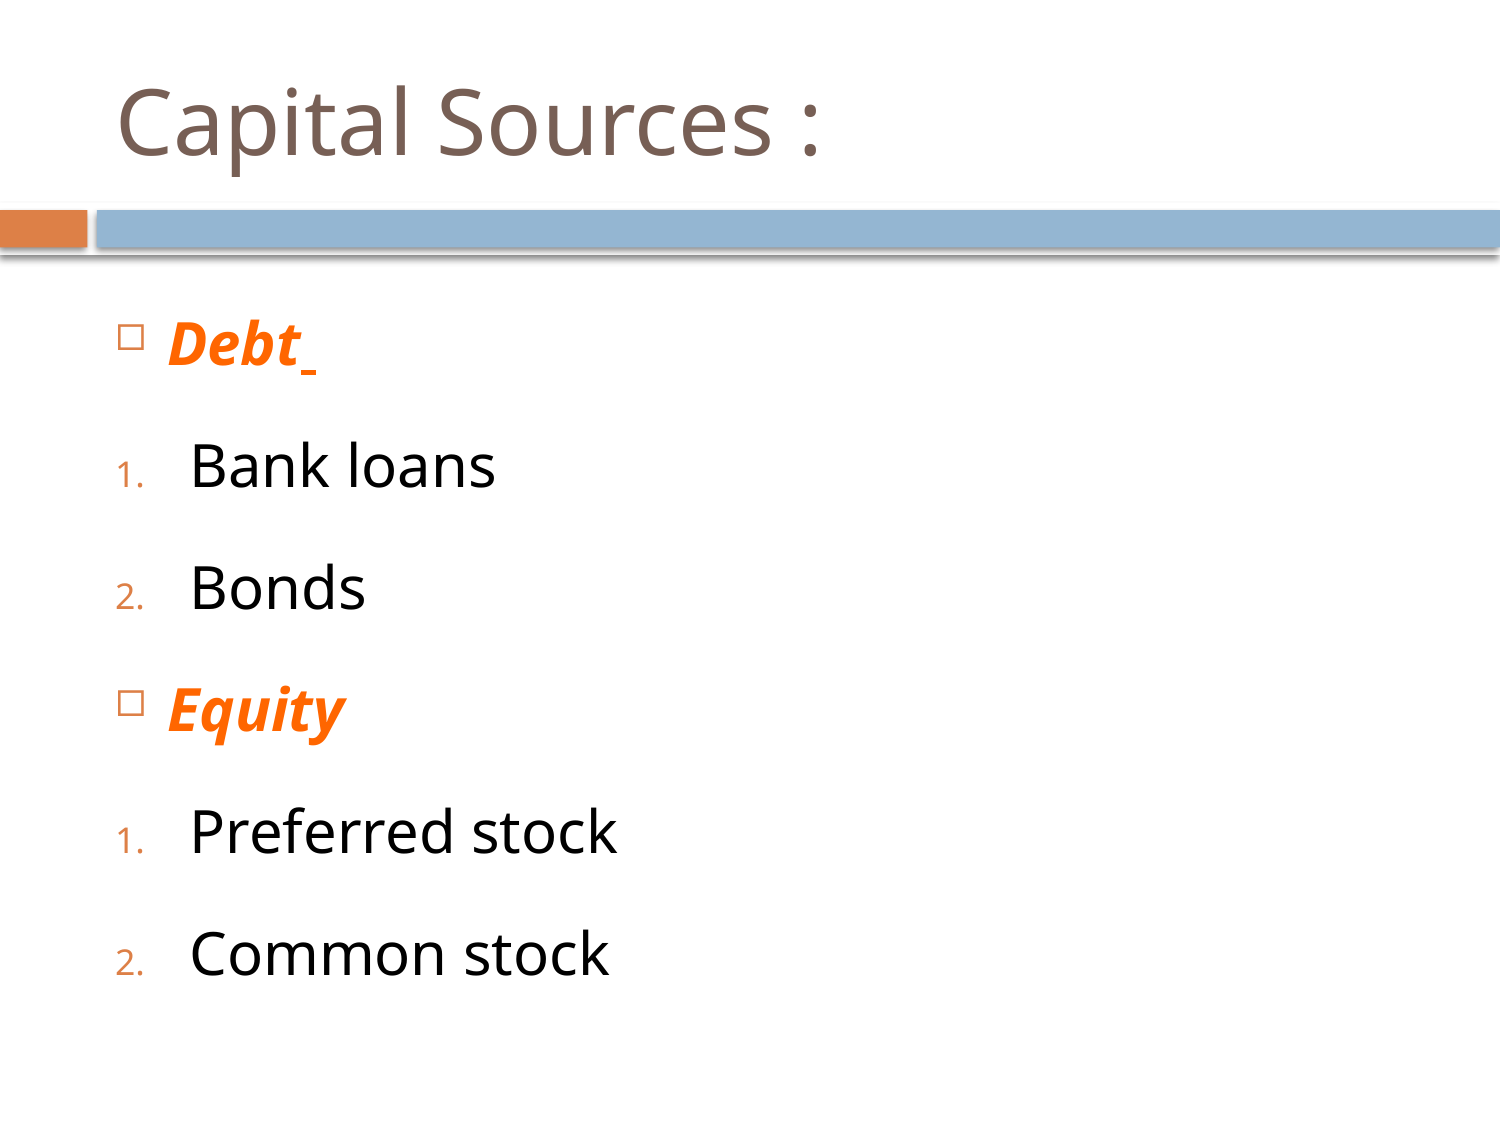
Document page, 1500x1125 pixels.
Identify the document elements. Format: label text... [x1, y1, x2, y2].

title Capital Sources : [100, 37, 1438, 200]
list Debt Bank loans Bonds Equity Preferred stock Common stock [100, 262, 1438, 1000]
